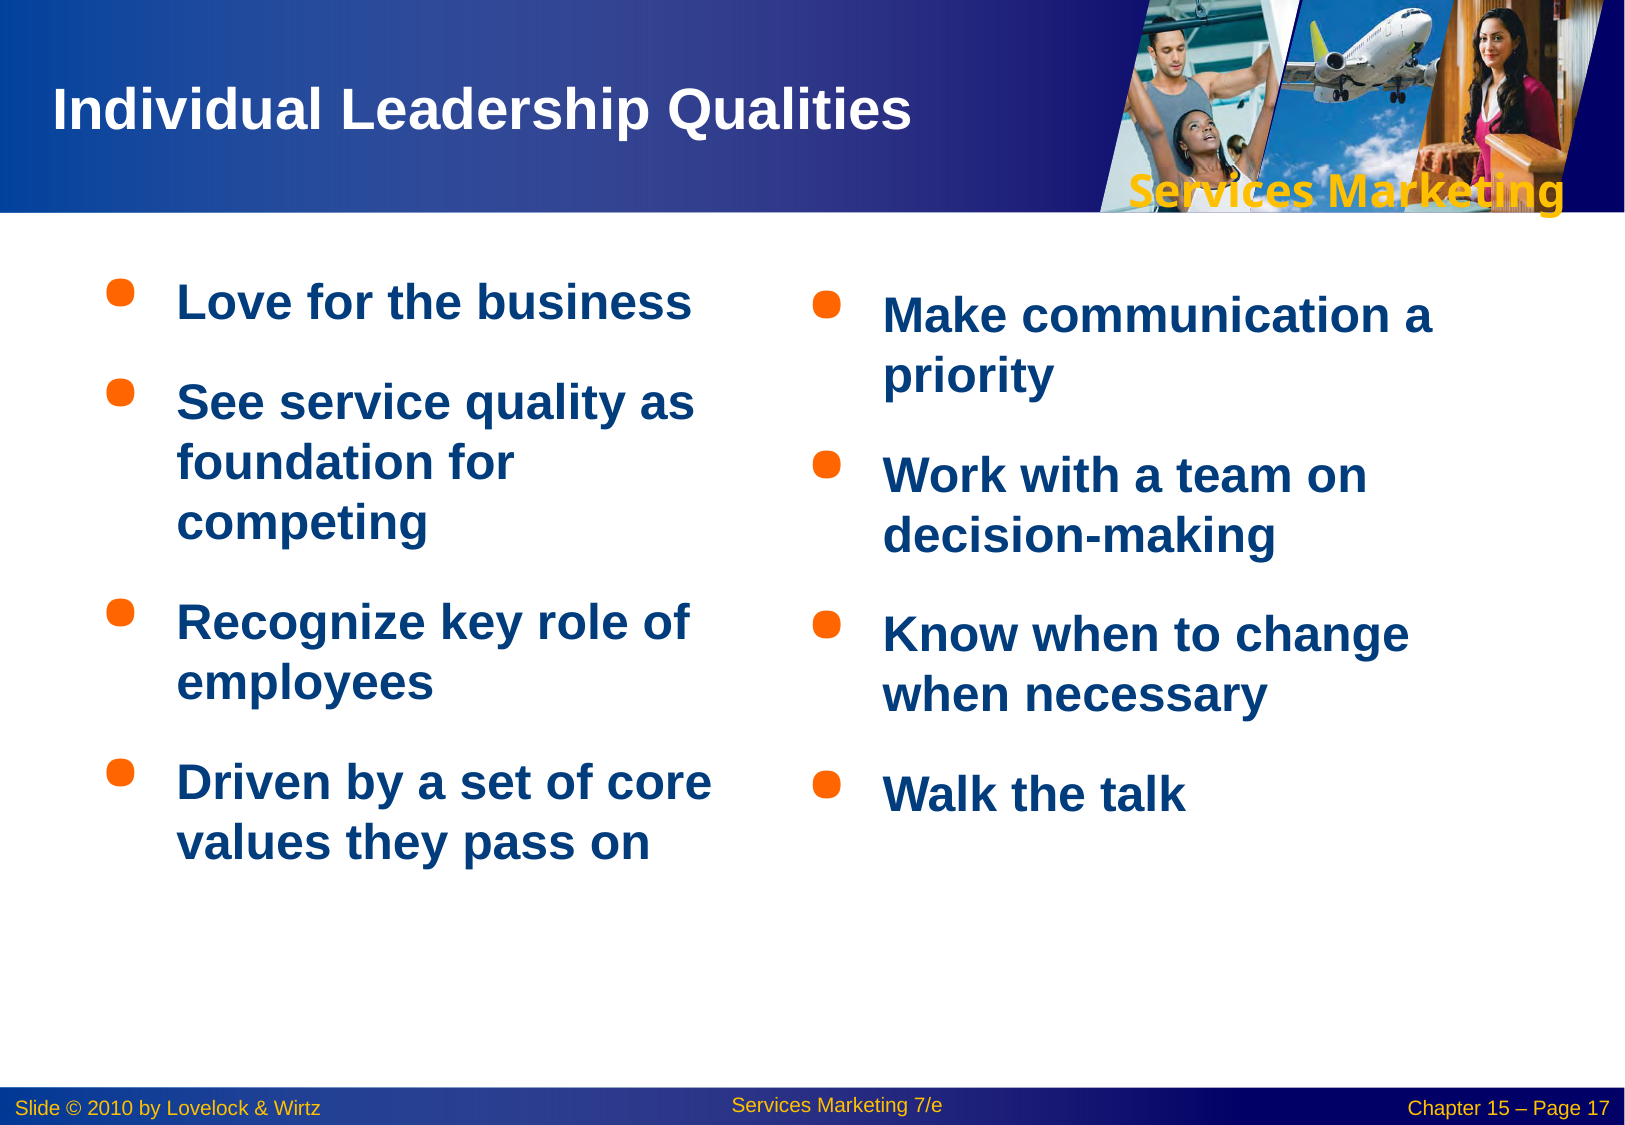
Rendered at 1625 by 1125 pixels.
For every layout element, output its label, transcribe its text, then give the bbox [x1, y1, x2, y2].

picture [1162, 186, 1172, 192]
picture [1100, 0, 1604, 213]
picture [1546, 187, 1556, 202]
title Individual Leadership Qualities [36, 37, 1088, 176]
list Make communication a priority Work with a team on decision-making Know when to change when necessary Walk the talk [792, 274, 1476, 1088]
list Love for the business See service quality as foundation for competing Recognize key role of employees Driven by a set of core values they pass on [86, 261, 769, 1076]
